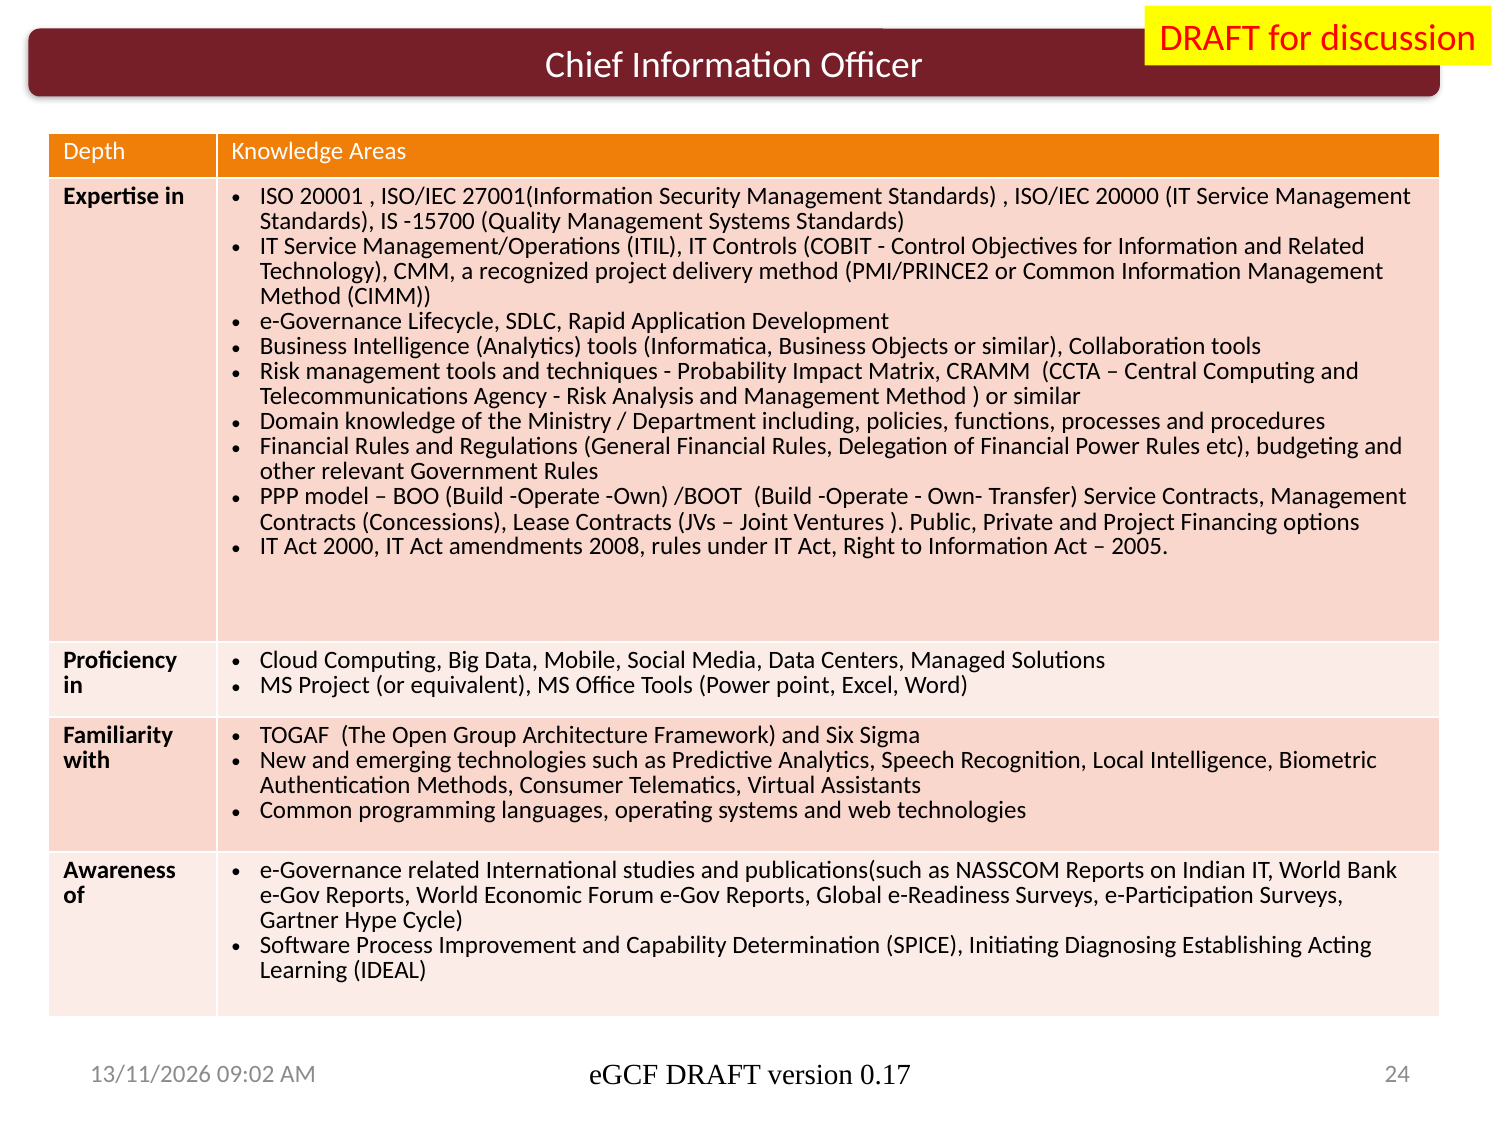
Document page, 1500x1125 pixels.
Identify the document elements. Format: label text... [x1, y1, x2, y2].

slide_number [75, 1042, 425, 1103]
table_header Depth [49, 134, 216, 177]
table_cell Expertise in [49, 179, 216, 641]
slide_number 24 [1074, 1042, 1425, 1103]
table_cell Cloud Computing, Big Data, Mobile, Social Media, Data Centers, Managed Solutions MS Project (or equivalent), MS Office Tools (Power point, Excel, Word) [218, 643, 1439, 716]
text_box Chief Information Officer [27, 27, 1441, 98]
footer eGCF DRAFT version 0.17 [512, 1042, 988, 1103]
table_header Knowledge Areas [218, 134, 1439, 177]
table_cell Familiarity with [49, 718, 216, 851]
table_cell e-Governance related International studies and publications(such as NASSCOM Reports on Indian IT, World Bank e-Gov Reports, World Economic Forum e-Gov Reports, Global e-Readiness Surveys, e-Participation Surveys, Gartner Hype Cycle) Software Process Improvement and Capability Determination (SPICE), Initiating Diagnosing Establishing Acting Learning (IDEAL) [218, 853, 1439, 1016]
table_cell Proficiency in [49, 643, 216, 716]
table_cell Awareness of [49, 853, 216, 1016]
table_cell TOGAF (The Open Group Architecture Framework) and Six Sigma New and emerging technologies such as Predictive Analytics, Speech Recognition, Local Intelligence, Biometric Authentication Methods, Consumer Telematics, Virtual Assistants Common programming languages, operating systems and web technologies [218, 718, 1439, 851]
table_cell ISO 20001 , ISO/IEC 27001(Information Security Management Standards) , ISO/IEC 20000 (IT Service Management Standards), IS -15700 (Quality Management Systems Standards) IT Service Management/Operations (ITIL), IT Controls (COBIT - Control Objectives for Information and Related Technology), CMM, a recognized project delivery method (PMI/PRINCE2 or Common Information Management Method (CIMM)) e-Governance Lifecycle, SDLC, Rapid Application Development Business Intelligence (Analytics) tools (Informatica, Business Objects or similar), Collaboration tools Risk management tools and techniques - Probability Impact Matrix, CRAMM (CCTA – Central Computing and Telecommunications Agency - Risk Analysis and Management Method ) or similar Domain knowledge of the Ministry / Department including, policies, functions, processes and procedures Financial Rules and Regulations (General Financial Rules, Delegation of Financial Power Rules etc), budgeting and other relevant Government Rules PPP model – BOO (Build -Operate -Own) /BOOT (Build -Operate - Own- Transfer) Service Contracts, Management Contracts (Concessions), Lease Contracts (JVs – Joint Ventures ). Public, Private and Project Financing options IT Act 2000, IT Act amendments 2008, rules under IT Act, Right to Information Act – 2005. [218, 179, 1439, 641]
text_box DRAFT for discussion [1144, 5, 1492, 66]
